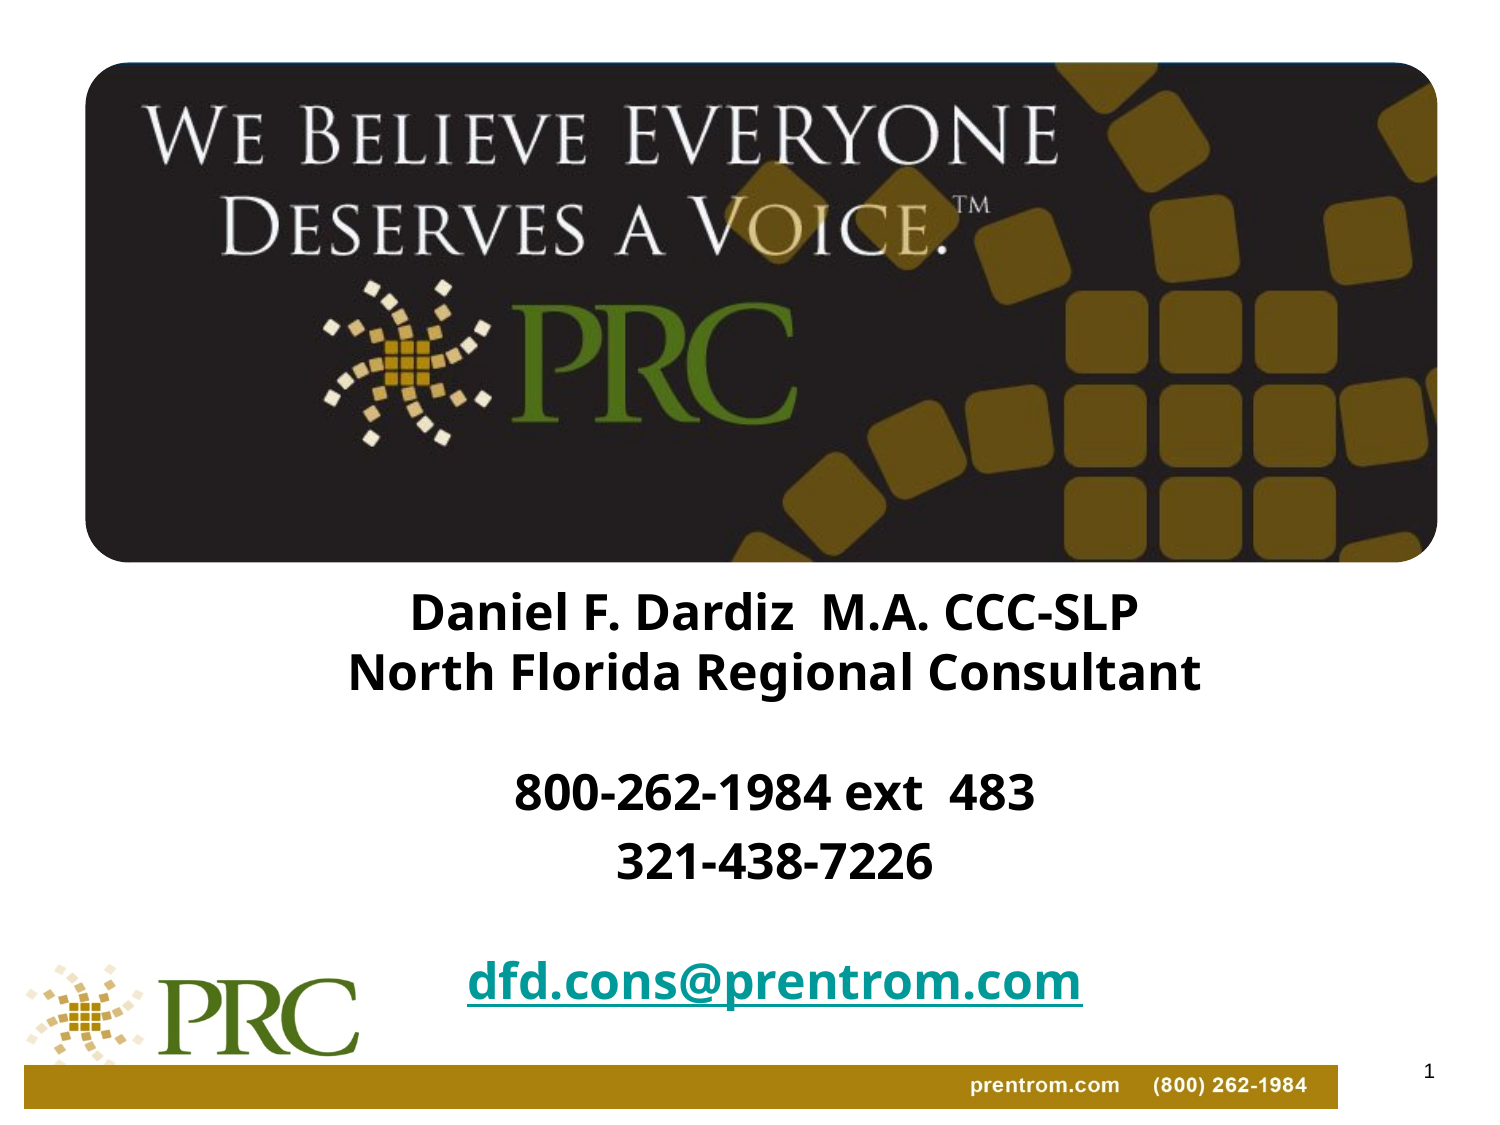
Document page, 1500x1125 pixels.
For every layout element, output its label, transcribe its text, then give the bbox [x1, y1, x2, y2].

picture [85, 62, 1438, 563]
slide_number 1 [1387, 1049, 1451, 1101]
subtitle Daniel F. Dardiz M.A. CCC-SLP North Florida Regional Consultant 800-262-1984 ext 483 321-438-7226 dfd.cons@prentrom.com [249, 572, 1301, 801]
picture [24, 962, 1338, 1109]
